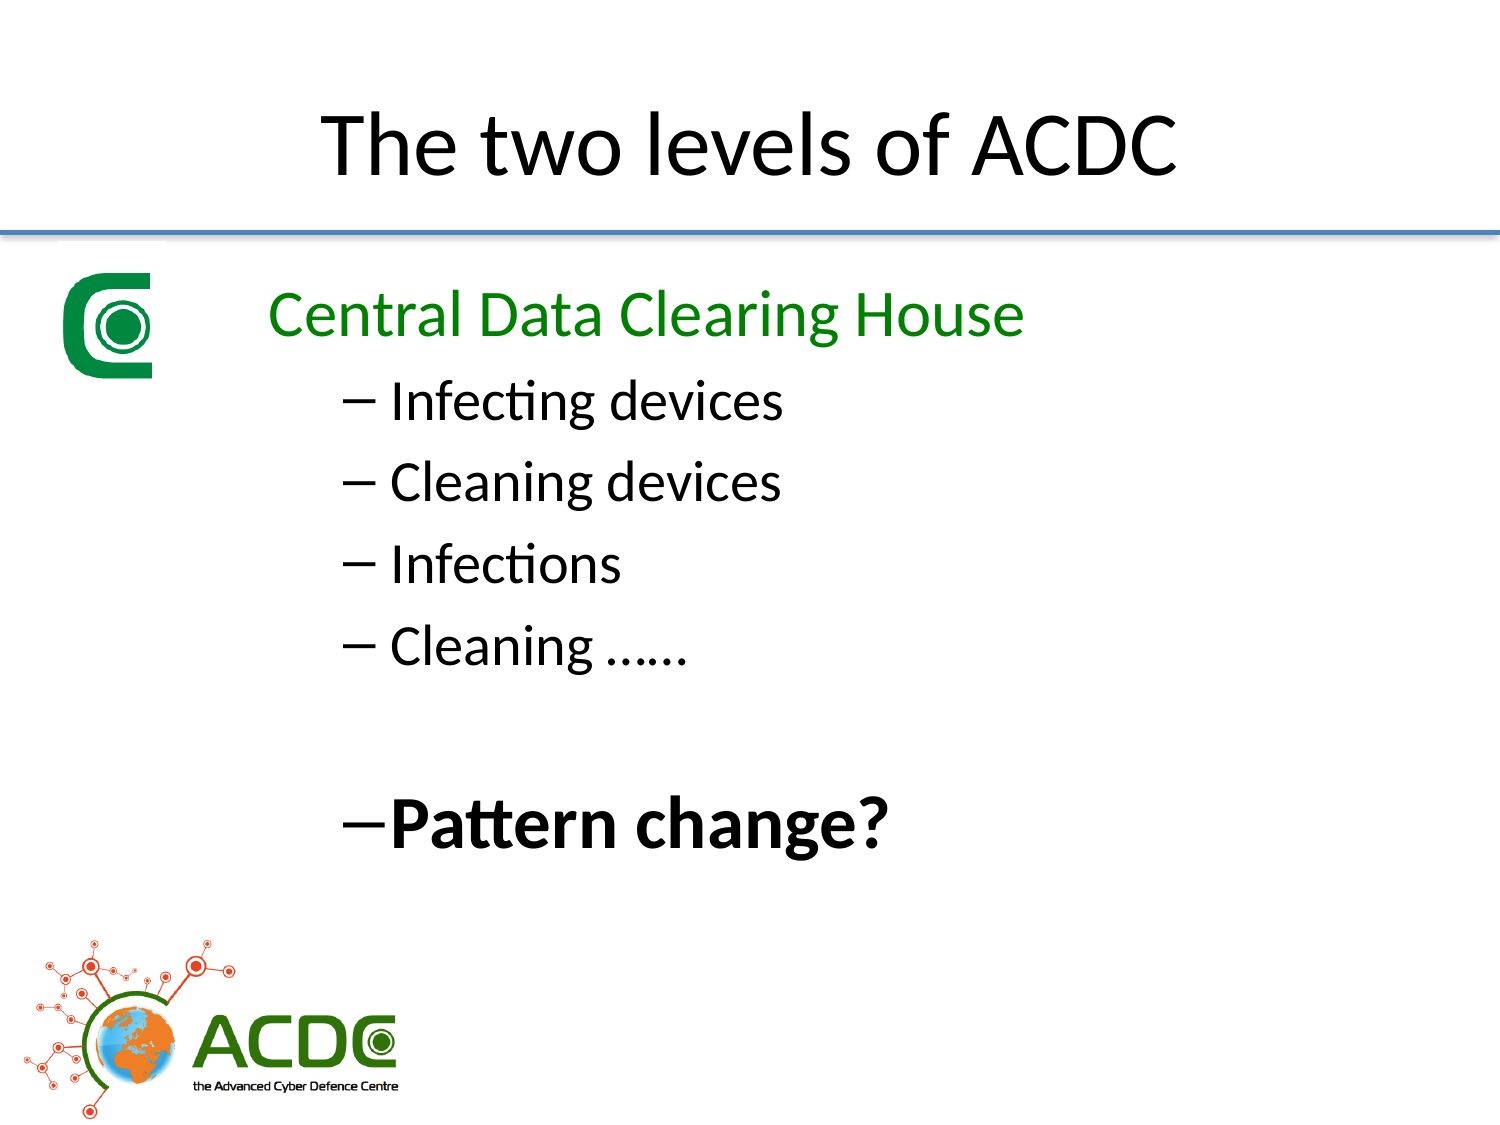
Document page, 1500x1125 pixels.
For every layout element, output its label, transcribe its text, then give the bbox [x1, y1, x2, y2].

title The two levels of ACDC [75, 45, 1425, 233]
list Central Data Clearing House Infecting devices Cleaning devices Infections Cleaning …… Pattern change? [253, 262, 1425, 1005]
picture [58, 240, 166, 401]
picture [0, 934, 431, 1125]
